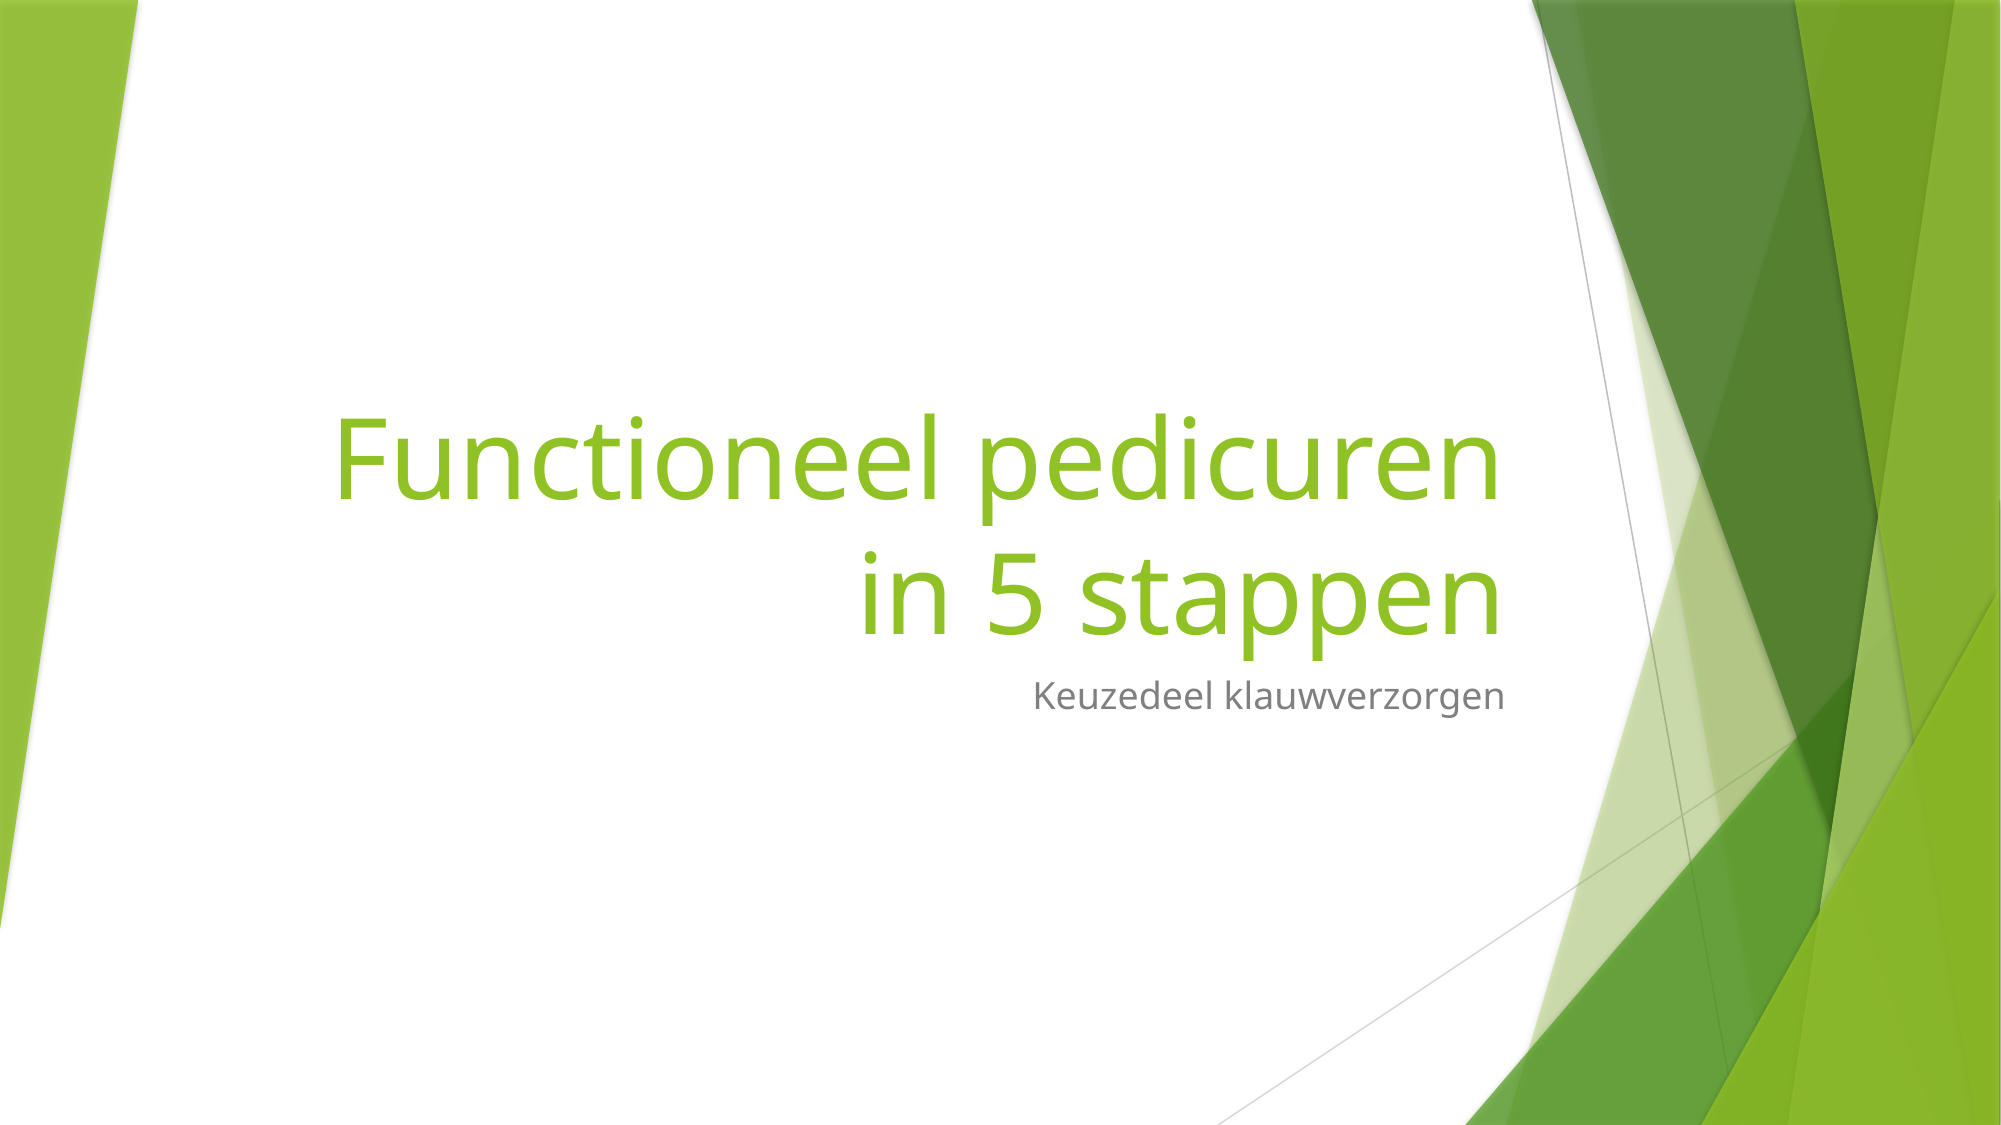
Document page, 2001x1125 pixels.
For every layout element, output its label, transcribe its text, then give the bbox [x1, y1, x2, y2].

subtitle Keuzedeel klauwverzorgen [247, 664, 1522, 845]
title Functioneel pedicuren in 5 stappen [247, 394, 1522, 664]
